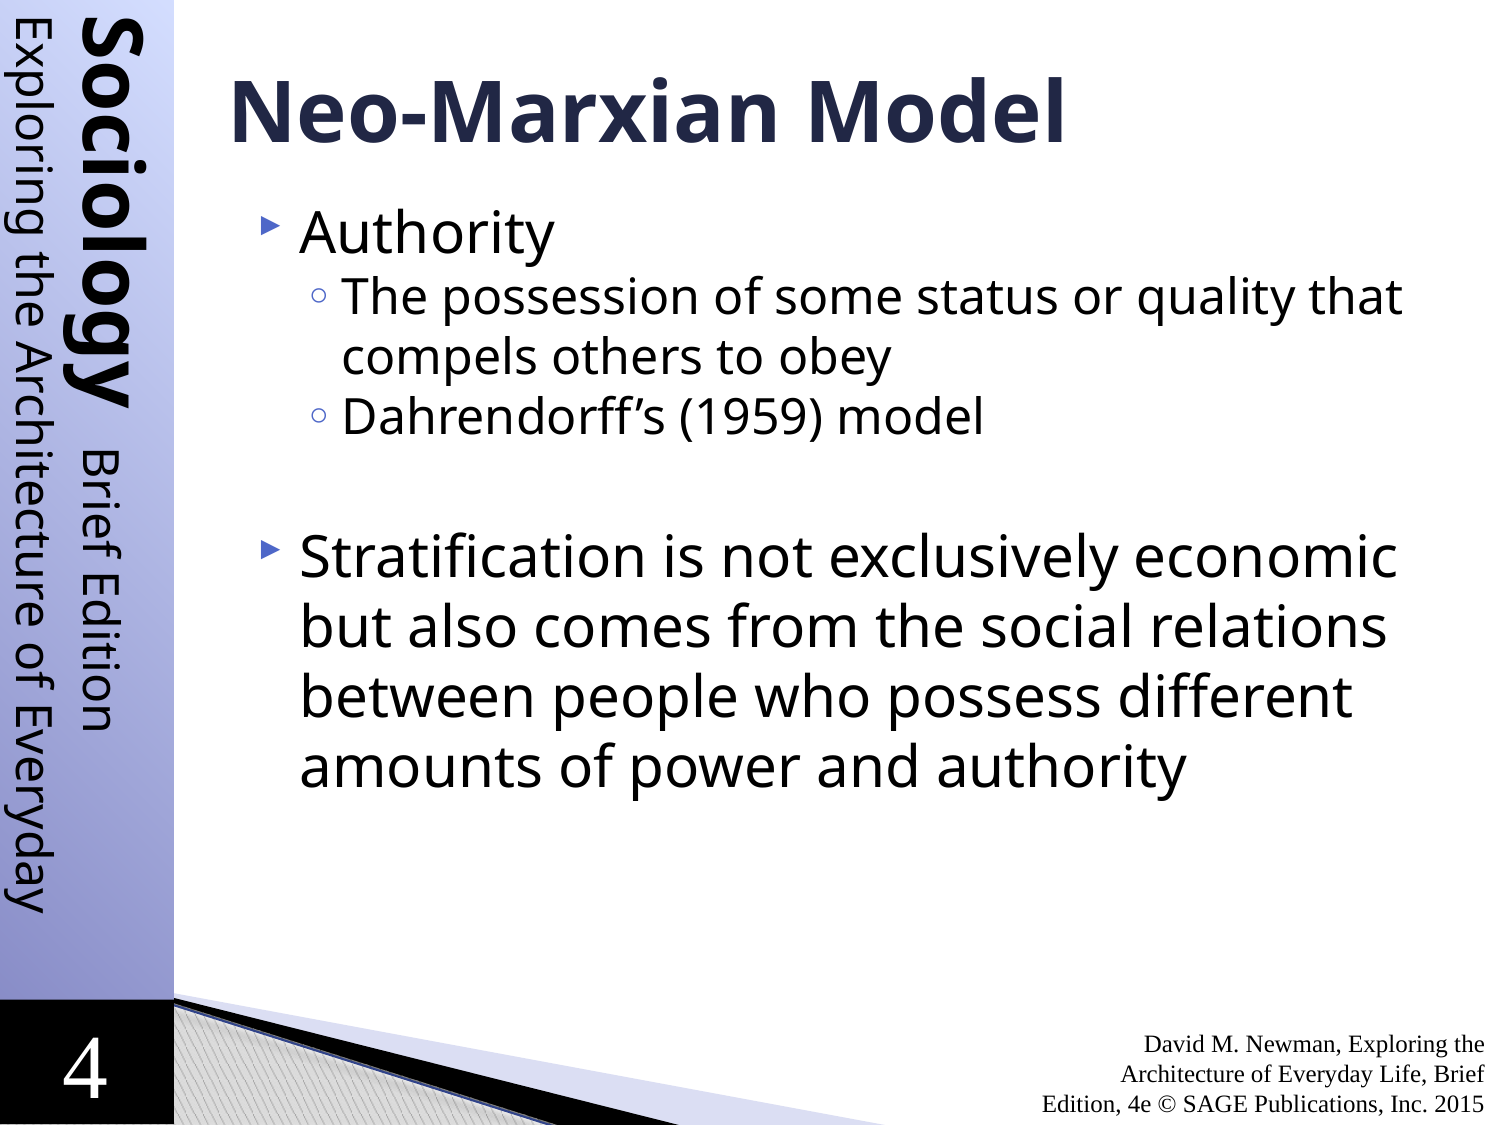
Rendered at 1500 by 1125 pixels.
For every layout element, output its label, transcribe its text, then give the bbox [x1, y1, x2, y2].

picture [174, 1003, 558, 1125]
footer David M. Newman, Exploring the Architecture of Everyday Life, Brief Edition, 4e © SAGE Publications, Inc. 2015 [1025, 1065, 1500, 1125]
title Neo-Marxian Model [212, 24, 1500, 175]
list Authority The possession of some status or quality that compels others to obey Dahrendorff’s (1959) model Stratification is not exclusively economic but also comes from the social relations between people who possess different amounts of power and authority [225, 187, 1500, 900]
